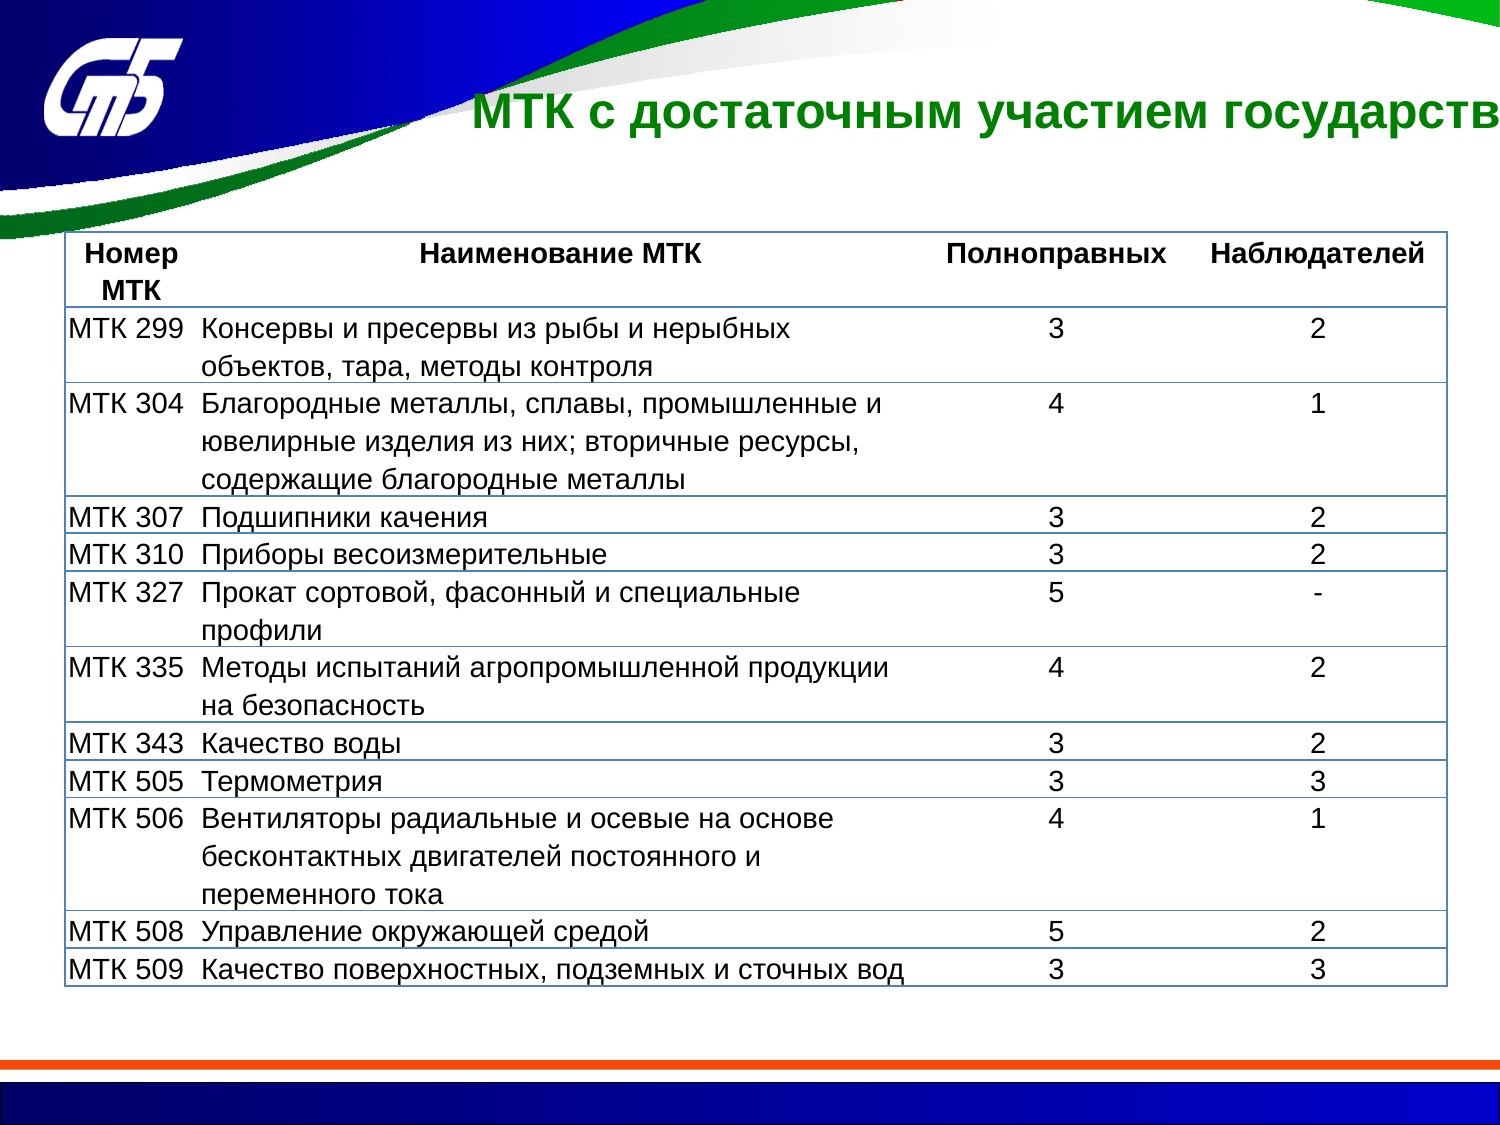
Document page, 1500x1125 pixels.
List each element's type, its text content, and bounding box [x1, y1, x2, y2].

table_cell МТК 310 [66, 534, 198, 570]
table_cell 3 [923, 723, 1189, 759]
table_cell 2 [1189, 647, 1446, 721]
table_cell МТК 335 [66, 647, 198, 721]
table_cell 3 [923, 534, 1189, 570]
table_cell 5 [923, 572, 1189, 646]
table_cell МТК 299 [66, 308, 198, 382]
table_cell Благородные металлы, сплавы, промышленные и ювелирные изделия из них; вторичные ресурсы, содержащие благородные металлы [198, 383, 923, 495]
table_cell МТК 509 [66, 949, 198, 985]
table_cell Методы испытаний агропромышленной продукции на безопасность [198, 647, 923, 721]
table_cell 3 [923, 497, 1189, 532]
text_box МТК с достаточным участием государств [371, 30, 1500, 193]
table_cell 2 [1189, 911, 1446, 947]
table_cell МТК 505 [66, 761, 198, 797]
table_cell Прокат сортовой, фасонный и специальные профили [198, 572, 923, 646]
picture [0, 0, 1500, 1047]
table_header Полноправных [923, 233, 1189, 306]
table_cell Приборы весоизмерительные [198, 534, 923, 570]
table_cell - [1189, 572, 1446, 646]
table_cell 4 [923, 798, 1189, 910]
table_cell 3 [923, 761, 1189, 797]
table_cell 2 [1189, 534, 1446, 570]
table_cell Управление окружающей средой [198, 911, 923, 947]
table_cell МТК 506 [66, 798, 198, 910]
table_cell Качество воды [198, 723, 923, 759]
table_cell 3 [1189, 761, 1446, 797]
table_cell Качество поверхностных, подземных и сточных вод [198, 949, 923, 985]
table_cell Вентиляторы радиальные и осевые на основе бесконтактных двигателей постоянного и переменного тока [198, 798, 923, 910]
table_cell МТК 307 [66, 497, 198, 532]
table_cell Термометрия [198, 761, 923, 797]
table_cell 2 [1189, 723, 1446, 759]
table_cell МТК 508 [66, 911, 198, 947]
table_cell 4 [923, 647, 1189, 721]
table_cell 1 [1189, 383, 1446, 495]
table_cell МТК 327 [66, 572, 198, 646]
table_header Наблюдателей [1189, 233, 1446, 306]
table_cell 3 [1189, 949, 1446, 985]
table_cell 1 [1189, 798, 1446, 910]
table_cell 5 [923, 911, 1189, 947]
table_cell 2 [1189, 497, 1446, 532]
table_cell 3 [923, 949, 1189, 985]
table_cell 3 [923, 308, 1189, 382]
table_cell МТК 304 [66, 383, 198, 495]
table_header Номер МТК [66, 233, 198, 306]
table_cell 2 [1189, 308, 1446, 382]
table_header Наименование МТК [198, 233, 923, 306]
table_cell Подшипники качения [198, 497, 923, 532]
table_cell 4 [923, 383, 1189, 495]
table_cell МТК 343 [66, 723, 198, 759]
table_cell Консервы и пресервы из рыбы и нерыбных объектов, тара, методы контроля [198, 308, 923, 382]
